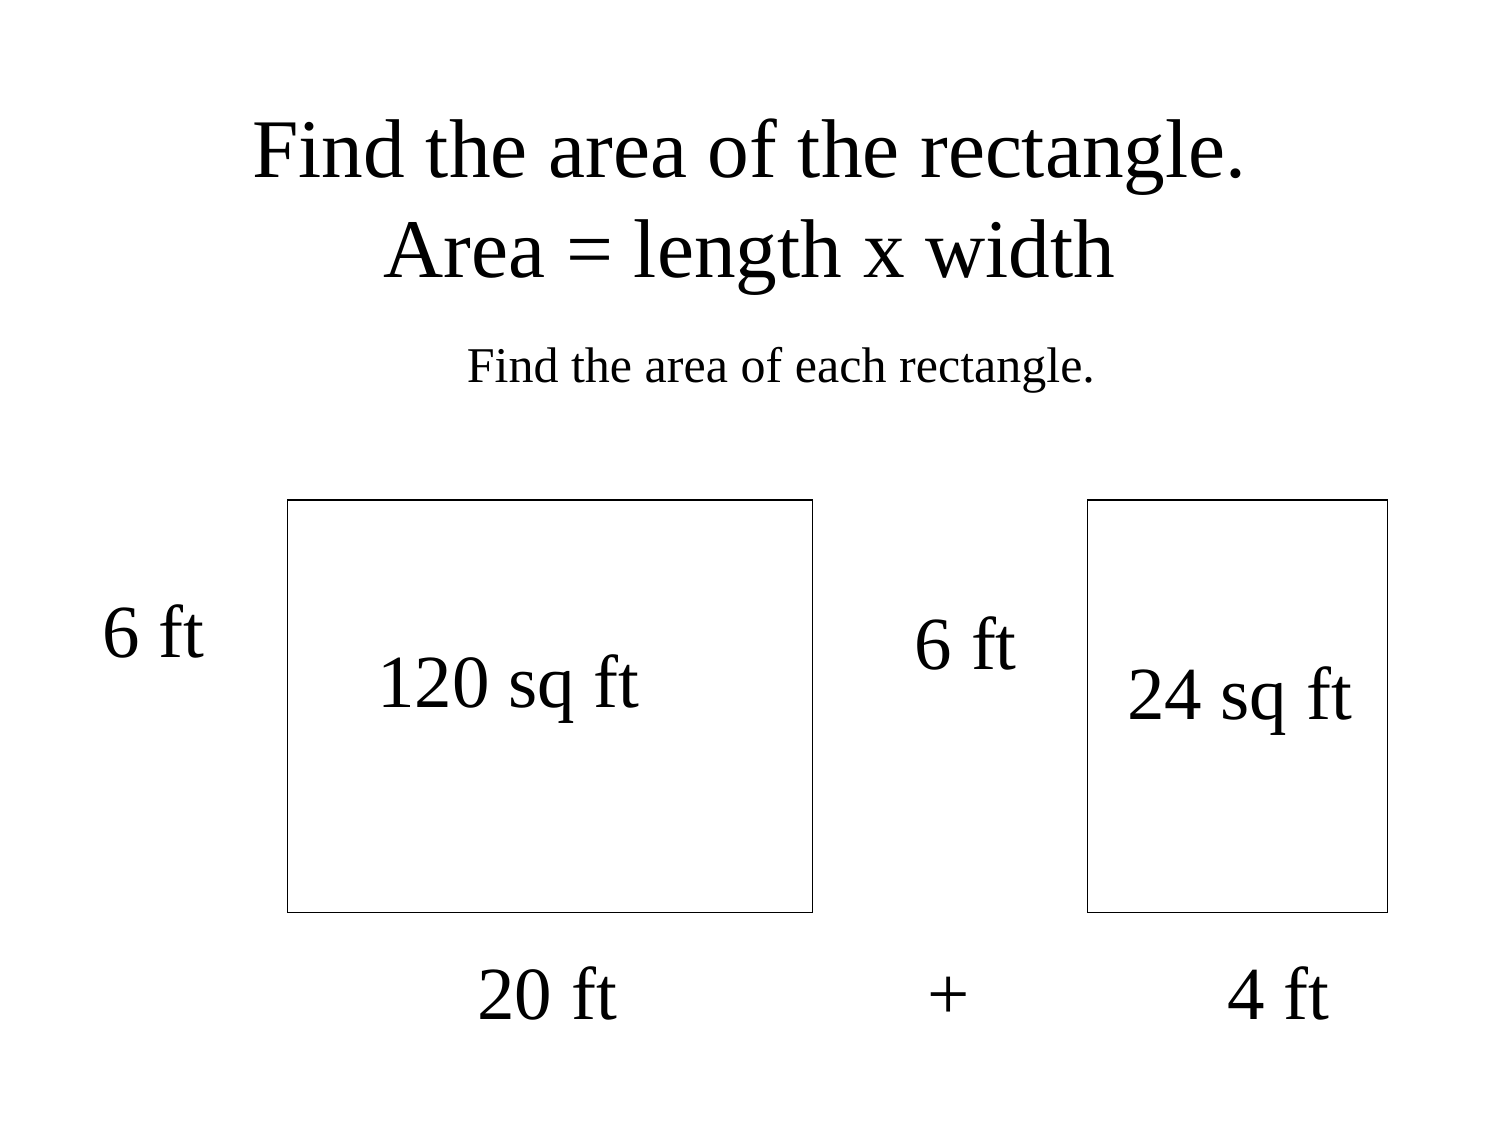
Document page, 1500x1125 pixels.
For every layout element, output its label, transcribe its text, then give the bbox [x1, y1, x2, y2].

text_box 120 sq ft [362, 624, 775, 730]
text_box [1087, 500, 1388, 637]
text_box Find the area of the rectangle. Area = length x width [112, 99, 1388, 288]
text_box 24 sq ft [1112, 637, 1500, 743]
text_box [287, 500, 813, 913]
text_box 20 ft + 4 ft [462, 937, 1400, 1043]
text_box 6 ft [899, 587, 1113, 693]
text_box [1087, 693, 1388, 913]
text_box Find the area of each rectangle. [224, 324, 1338, 400]
text_box 6 ft [87, 574, 287, 680]
